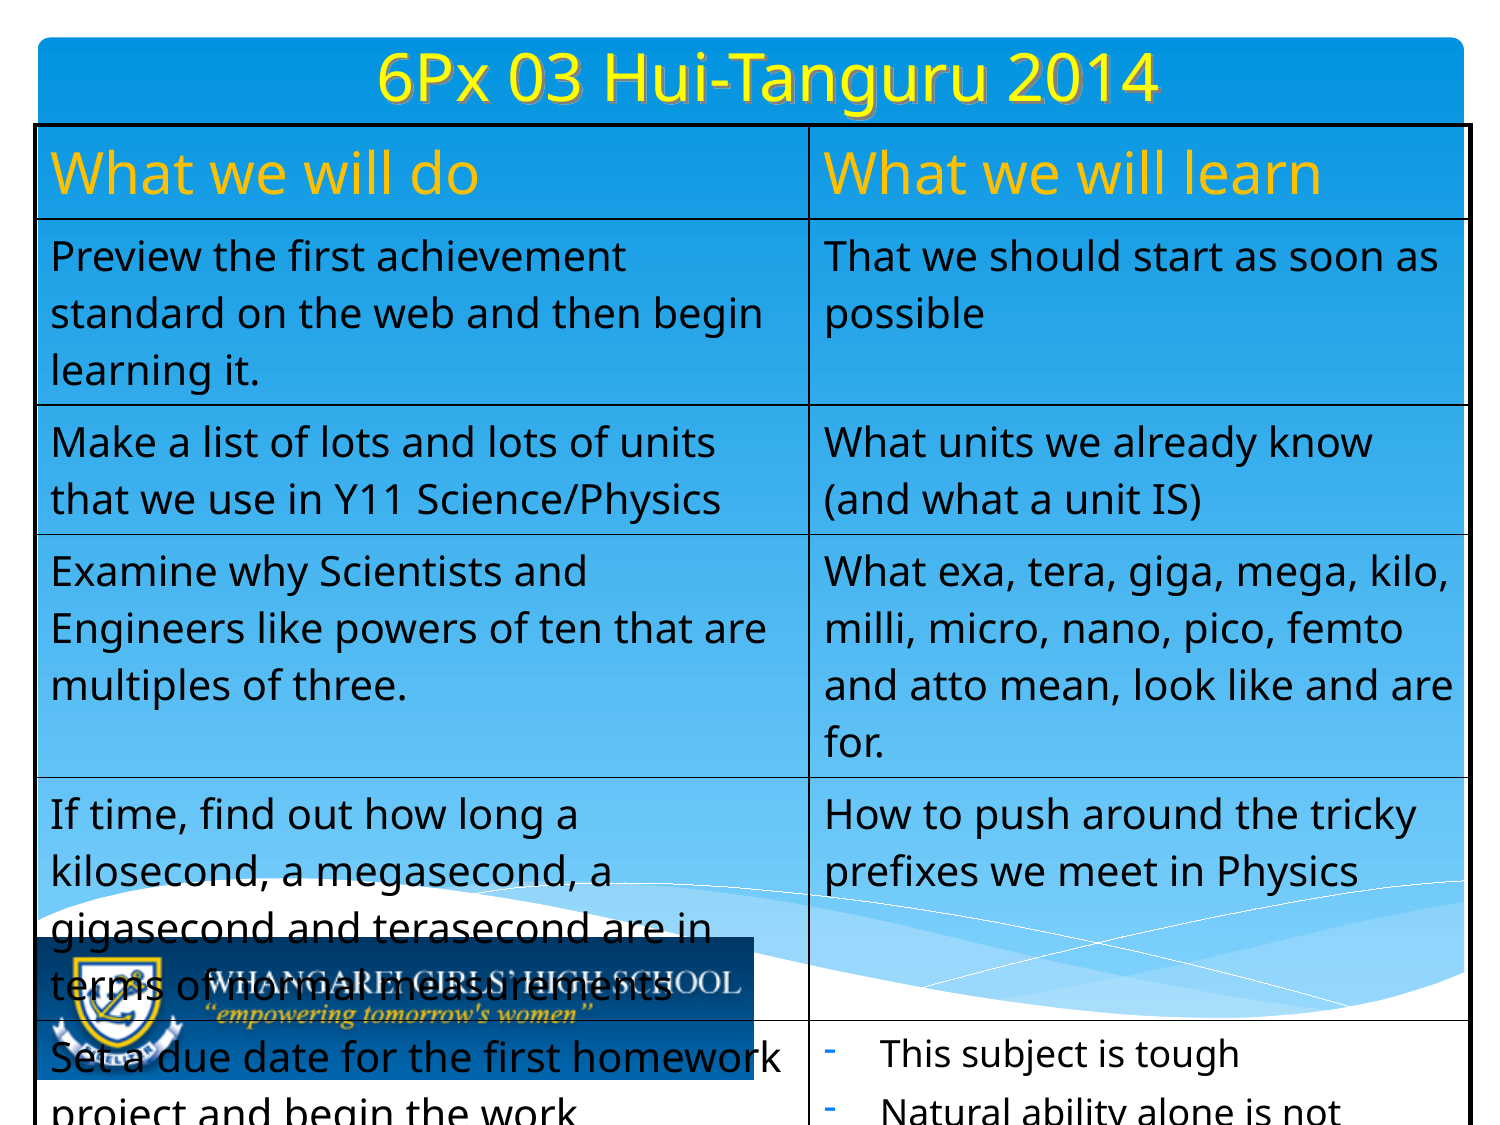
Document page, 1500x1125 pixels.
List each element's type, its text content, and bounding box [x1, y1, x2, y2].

text_box 6Px 03 Hui-Tanguru 2014 [162, 24, 1375, 123]
table_cell That we should start as soon as possible [810, 220, 1468, 404]
table_header What we will learn [810, 127, 1468, 218]
table_cell Make a list of lots and lots of units that we use in Y11 Science/Physics [37, 406, 808, 534]
table_cell Preview the first achievement standard on the web and then begin learning it. [37, 220, 808, 404]
table_cell This subject is tough Natural ability alone is not enough Y11 knowledge is needed. Due dates have some consultation [810, 1021, 1468, 1125]
table_cell How to push around the tricky prefixes we meet in Physics [810, 778, 1468, 1020]
table_cell Examine why Scientists and Engineers like powers of ten that are multiples of three. [37, 535, 808, 777]
table_cell What units we already know (and what a unit IS) [810, 406, 1468, 534]
table_cell What exa, tera, giga, mega, kilo, milli, micro, nano, pico, femto and atto mean, look like and are for. [810, 535, 1468, 777]
table_cell If time, find out how long a kilosecond, a megasecond, a gigasecond and terasecond are in terms of normal measurements [37, 778, 808, 1020]
table_header What we will do [37, 127, 808, 218]
table_cell Set a due date for the first homework project and begin the work [37, 1021, 808, 1125]
picture [37, 937, 754, 1080]
